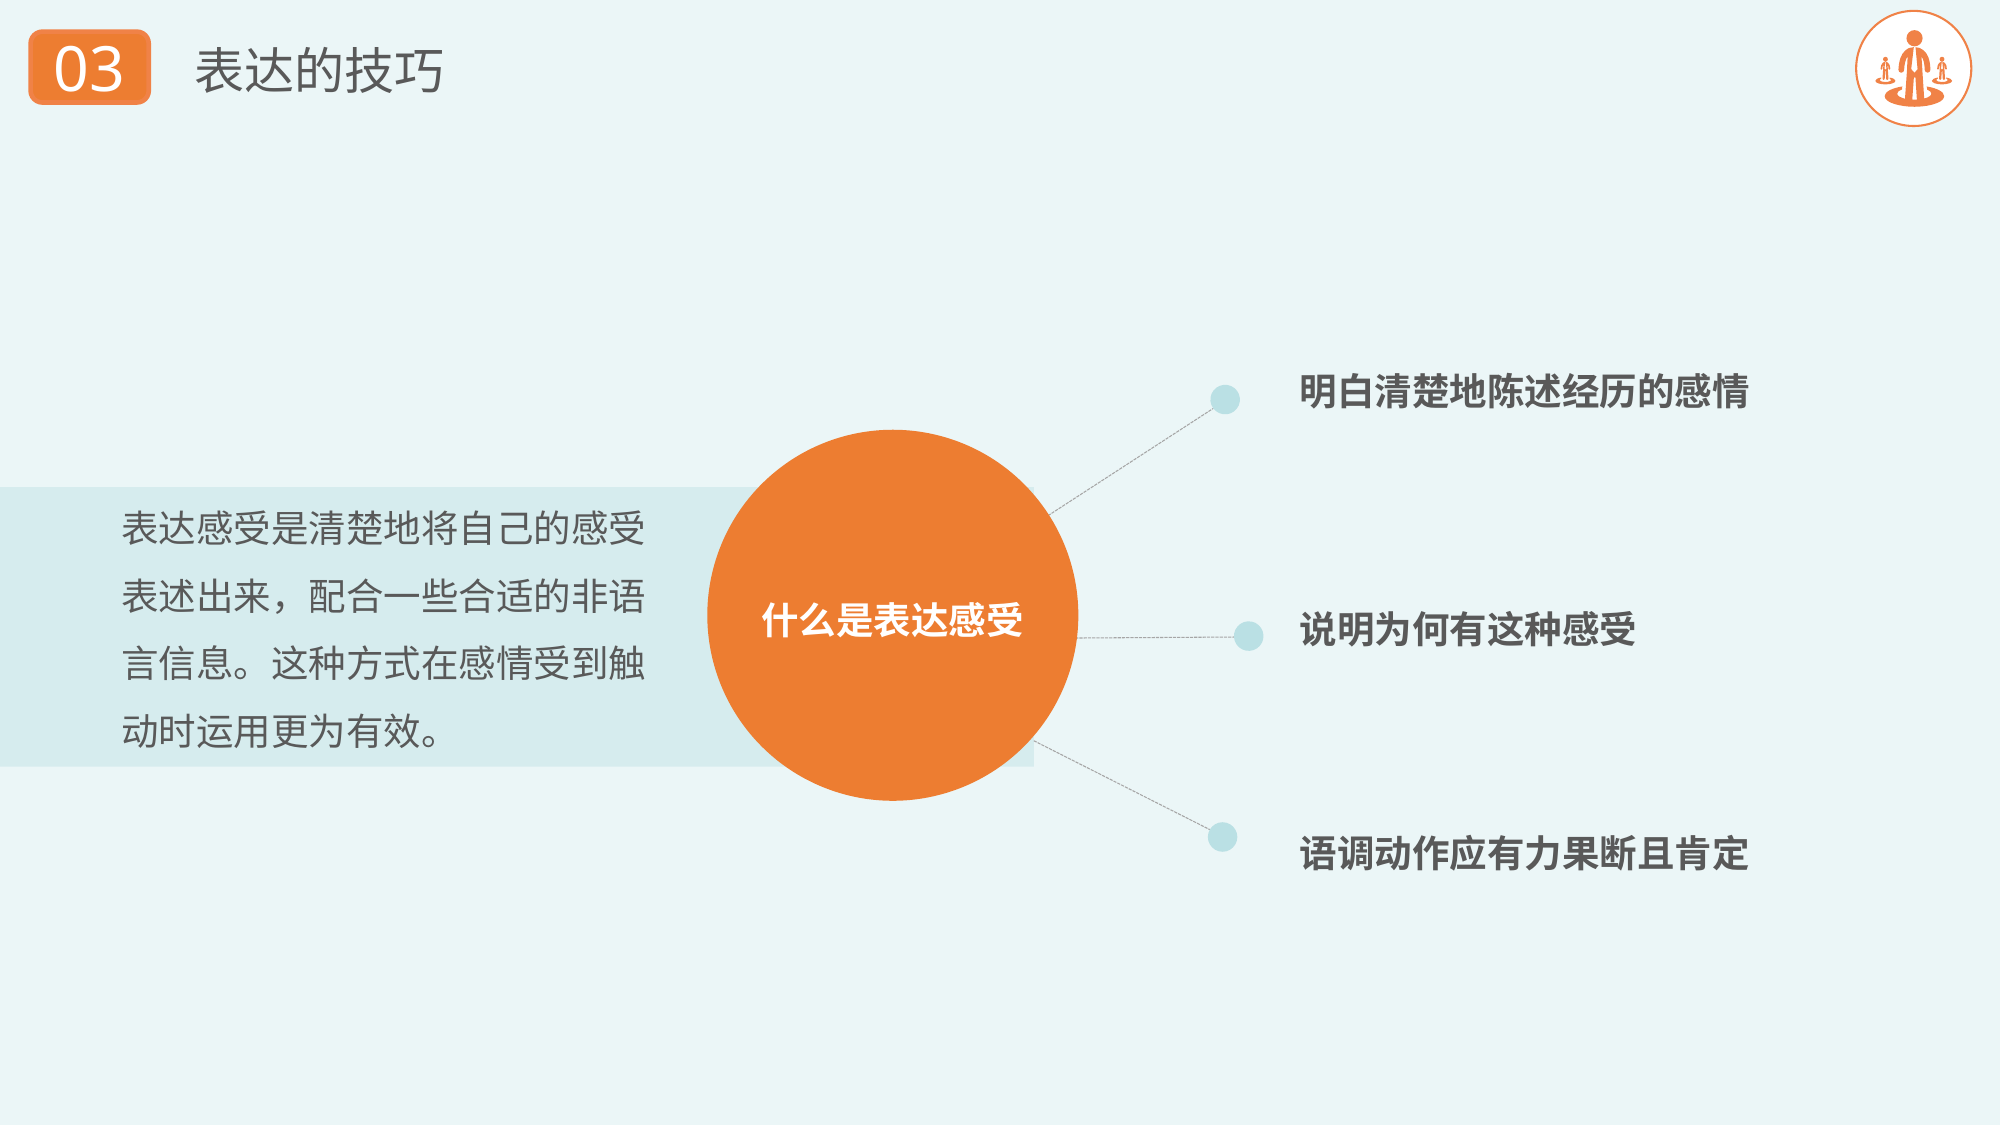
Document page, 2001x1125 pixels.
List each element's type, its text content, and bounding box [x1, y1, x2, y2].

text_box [1257, 355, 1783, 421]
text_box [15, 21, 165, 113]
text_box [1856, 10, 1972, 126]
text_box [1257, 594, 1783, 660]
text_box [1257, 818, 1783, 884]
text_box 表达的技巧 [179, 31, 541, 107]
text_box [0, 486, 681, 768]
text_box 表达感受是清楚地将自己的感受表述出来，配合一些合适的非语言信息。这种方式在感情受到触动时运用更为有效。 [106, 475, 681, 761]
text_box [1105, 558, 1240, 715]
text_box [681, 429, 1105, 801]
text_box [0, 0, 2000, 1125]
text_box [1050, 716, 1224, 873]
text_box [1058, 373, 1232, 530]
